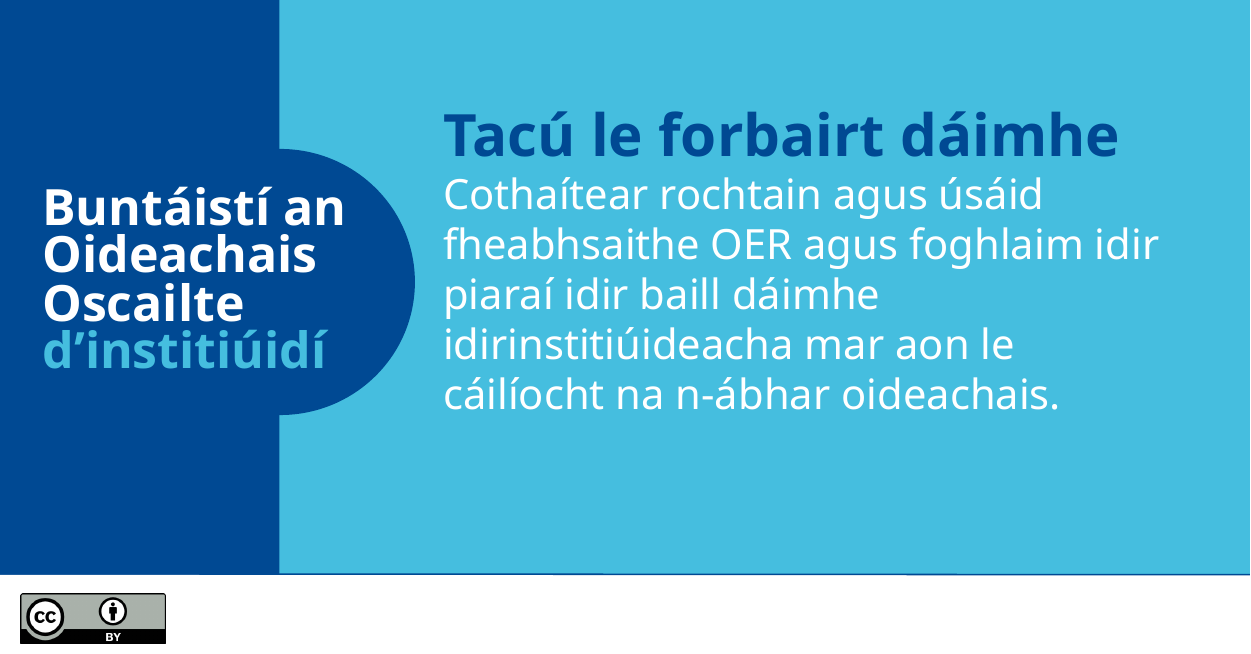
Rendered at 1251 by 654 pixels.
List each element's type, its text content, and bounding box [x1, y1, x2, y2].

text_box Tacú le forbairt dáimhe Cothaítear rochtain agus úsáid fheabhsaithe OER agus foghlaim idir piaraí idir baill dáimhe idirinstitiúideacha mar aon le cáilíocht na n-ábhar oideachais. [428, 83, 1178, 434]
text_box [0, 582, 1250, 654]
text_box [0, 0, 280, 573]
text_box [382, 194, 415, 370]
text_box [206, 148, 355, 171]
text_box [207, 394, 353, 416]
text_box Buntáistí an Oideachais Oscailte d’institiúidí [27, 171, 382, 394]
picture [20, 592, 166, 645]
